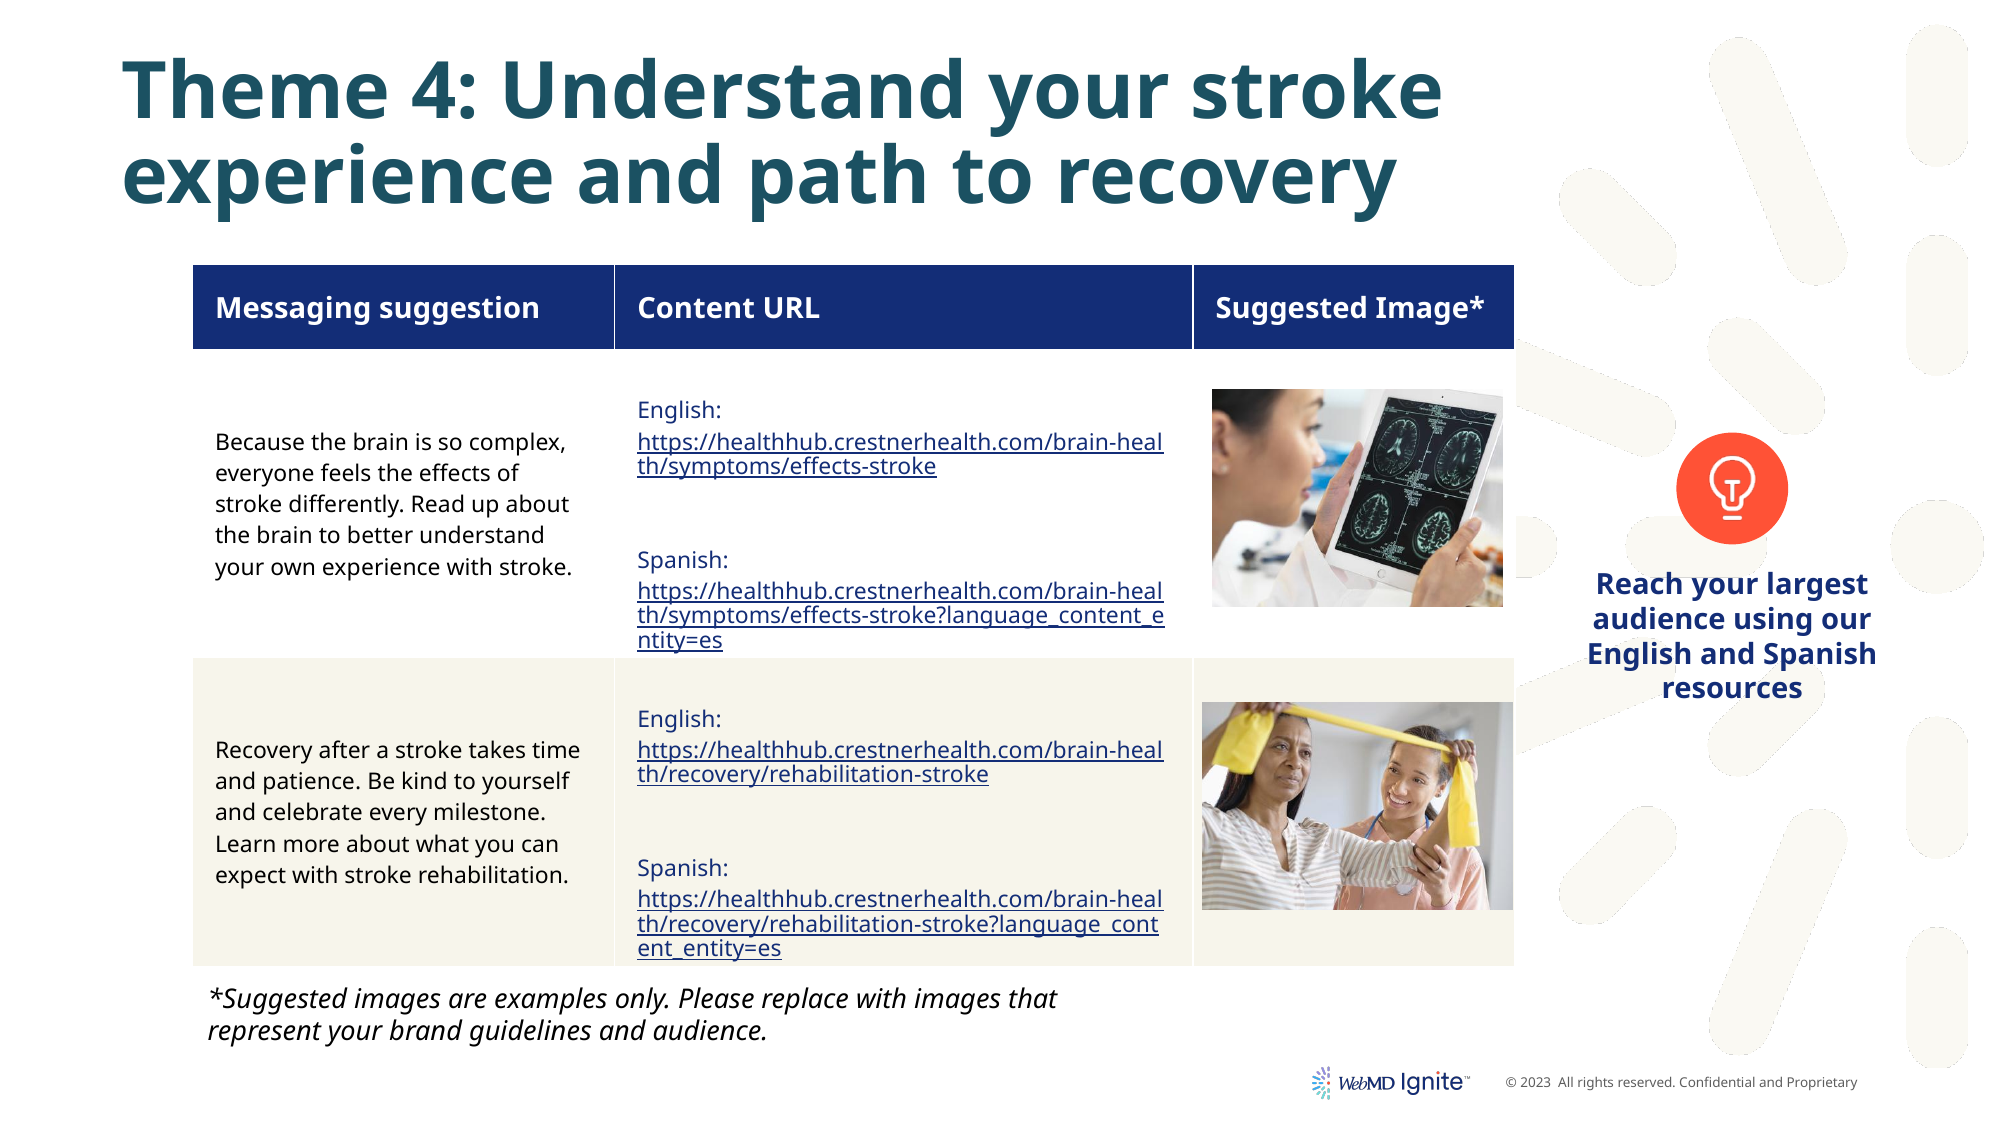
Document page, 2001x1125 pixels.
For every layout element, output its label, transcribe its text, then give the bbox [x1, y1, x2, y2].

table_cell [1194, 350, 1514, 657]
table_header Messaging suggestion [193, 265, 614, 349]
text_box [1676, 432, 1789, 545]
picture [1201, 702, 1513, 911]
table_cell English: https://healthhub.crestnerhealth.com/brain-health/symptoms/effects-stroke Spanish: https://healthhub.crestnerhealth.com/brain-health/symptoms/effects-stroke?language_content_entity=es [615, 350, 1192, 657]
table_cell English: https://healthhub.crestnerhealth.com/brain-health/recovery/rehabilitation-stroke Spanish: https://healthhub.crestnerhealth.com/brain-health/recovery/rehabilitation-stroke?language_content_entity=es [615, 658, 1192, 966]
title Theme 4: Understand your stroke experience and path to recovery [121, 10, 1864, 229]
picture [1308, 1063, 1474, 1103]
table_cell Recovery after a stroke takes time and patience. Be kind to yourself and celebrate every milestone. Learn more about what you can expect with stroke rehabilitation. [193, 658, 614, 966]
table_cell Because the brain is so complex, everyone feels the effects of stroke differently. Read up about the brain to better understand your own experience with stroke. [193, 350, 614, 657]
table_header Content URL [615, 265, 1192, 349]
table_header Suggested Image* [1194, 265, 1514, 349]
text_box Reach your largest audience using our English and Spanish resources [1569, 549, 1896, 755]
text_box *Suggested images are examples only. Please replace with images that represent your brand guidelines and audience. [192, 966, 1088, 1062]
picture [1212, 388, 1503, 607]
table_cell [1194, 658, 1514, 966]
